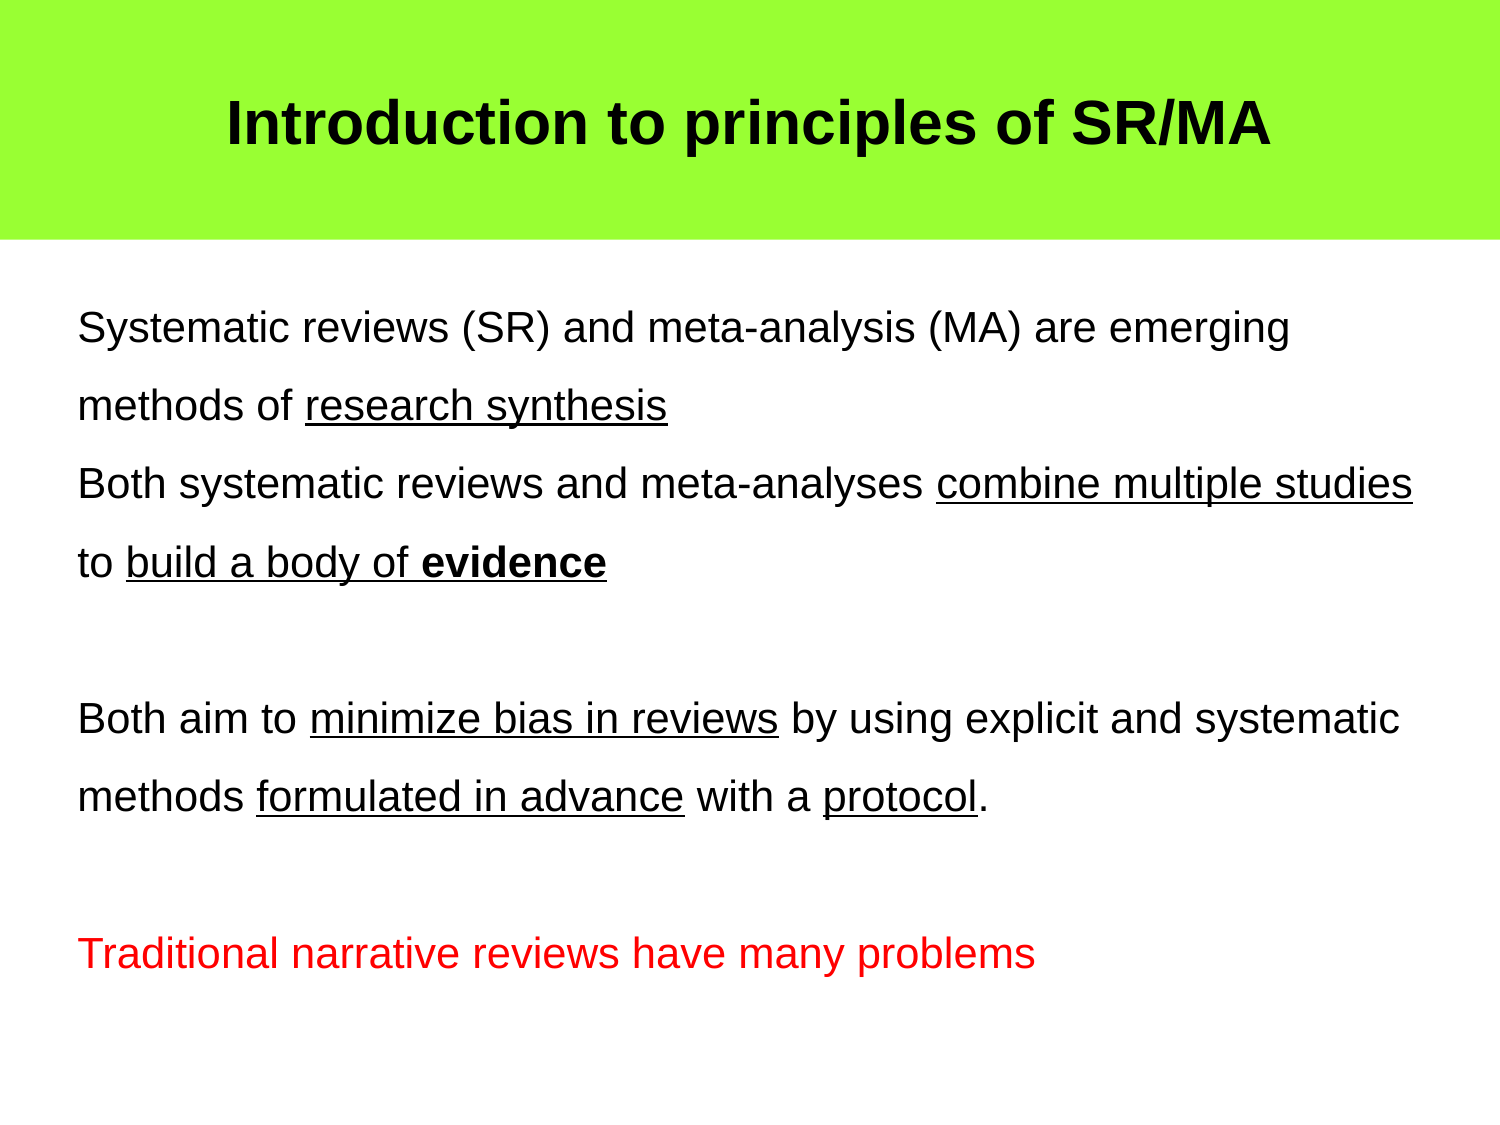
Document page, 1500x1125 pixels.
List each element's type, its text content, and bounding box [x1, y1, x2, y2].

text_box Introduction to principles of SR/MA [0, 0, 1500, 240]
title Systematic reviews (SR) and meta-analysis (MA) are emerging methods of research synthesis Both systematic reviews and meta-analyses combine multiple studies to build a body of evidence Both aim to minimize bias in reviews by using explicit and systematic methods formulated in advance with a protocol. Traditional narrative reviews have many problems [62, 262, 1463, 988]
